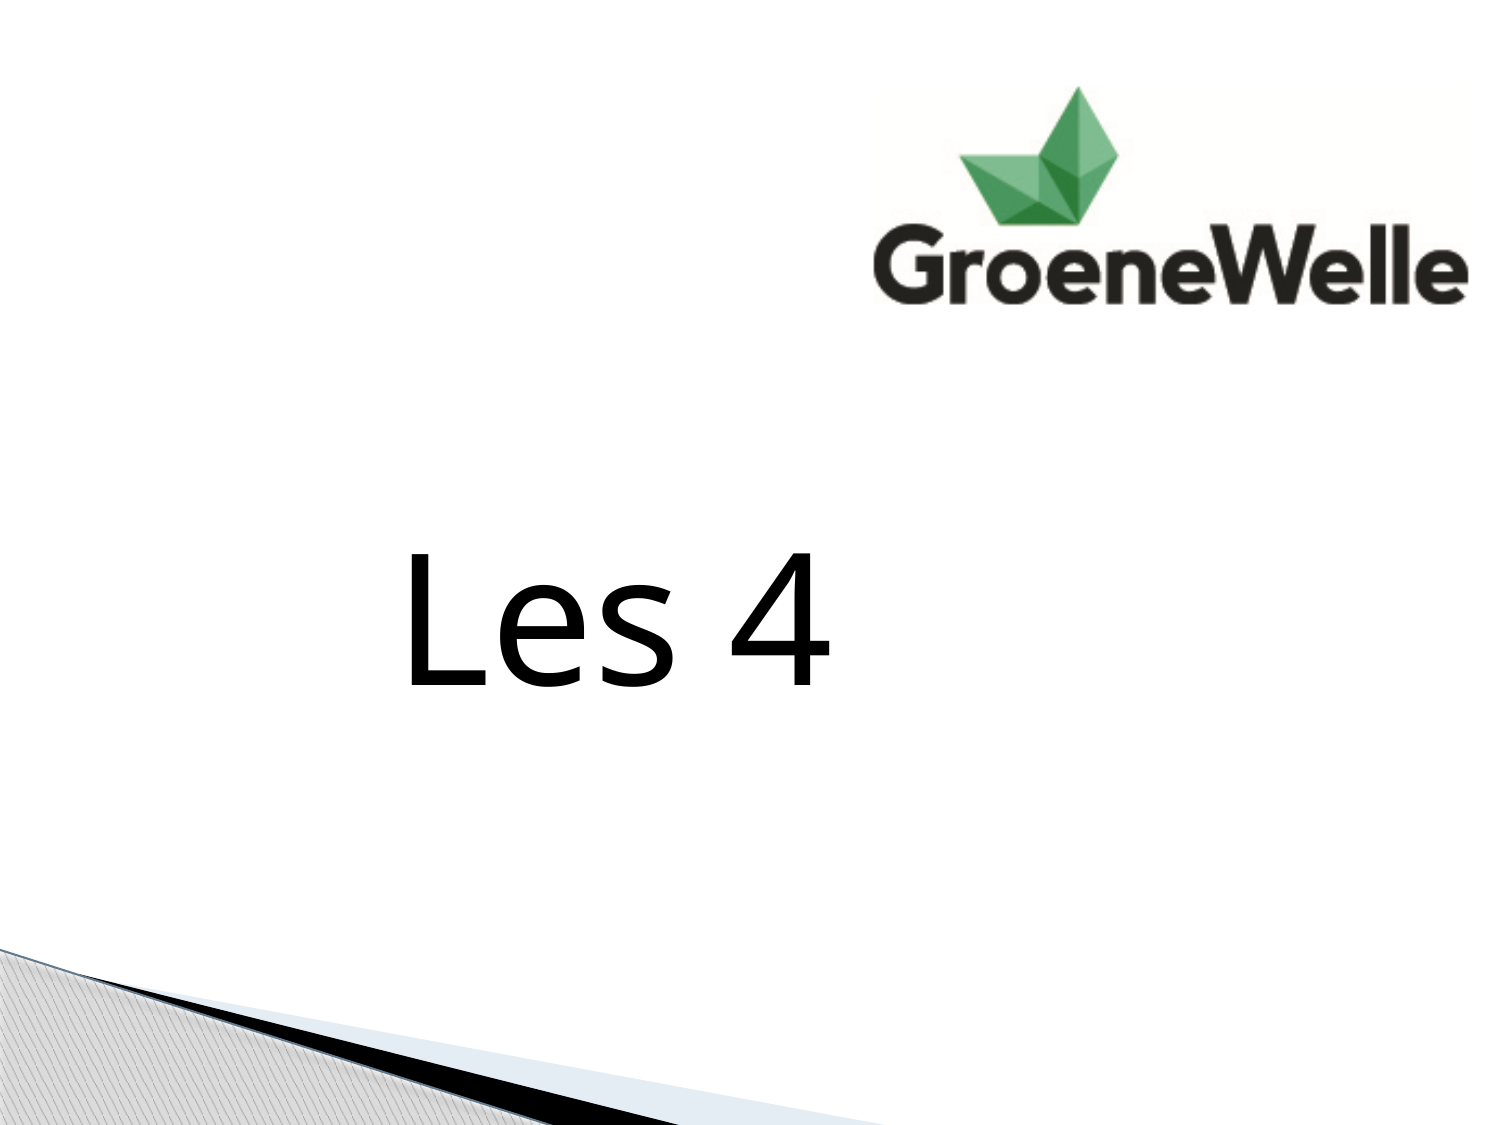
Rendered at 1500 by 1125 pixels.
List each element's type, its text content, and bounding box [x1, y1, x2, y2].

list Les 4 [75, 267, 1425, 986]
picture [867, 83, 1473, 308]
